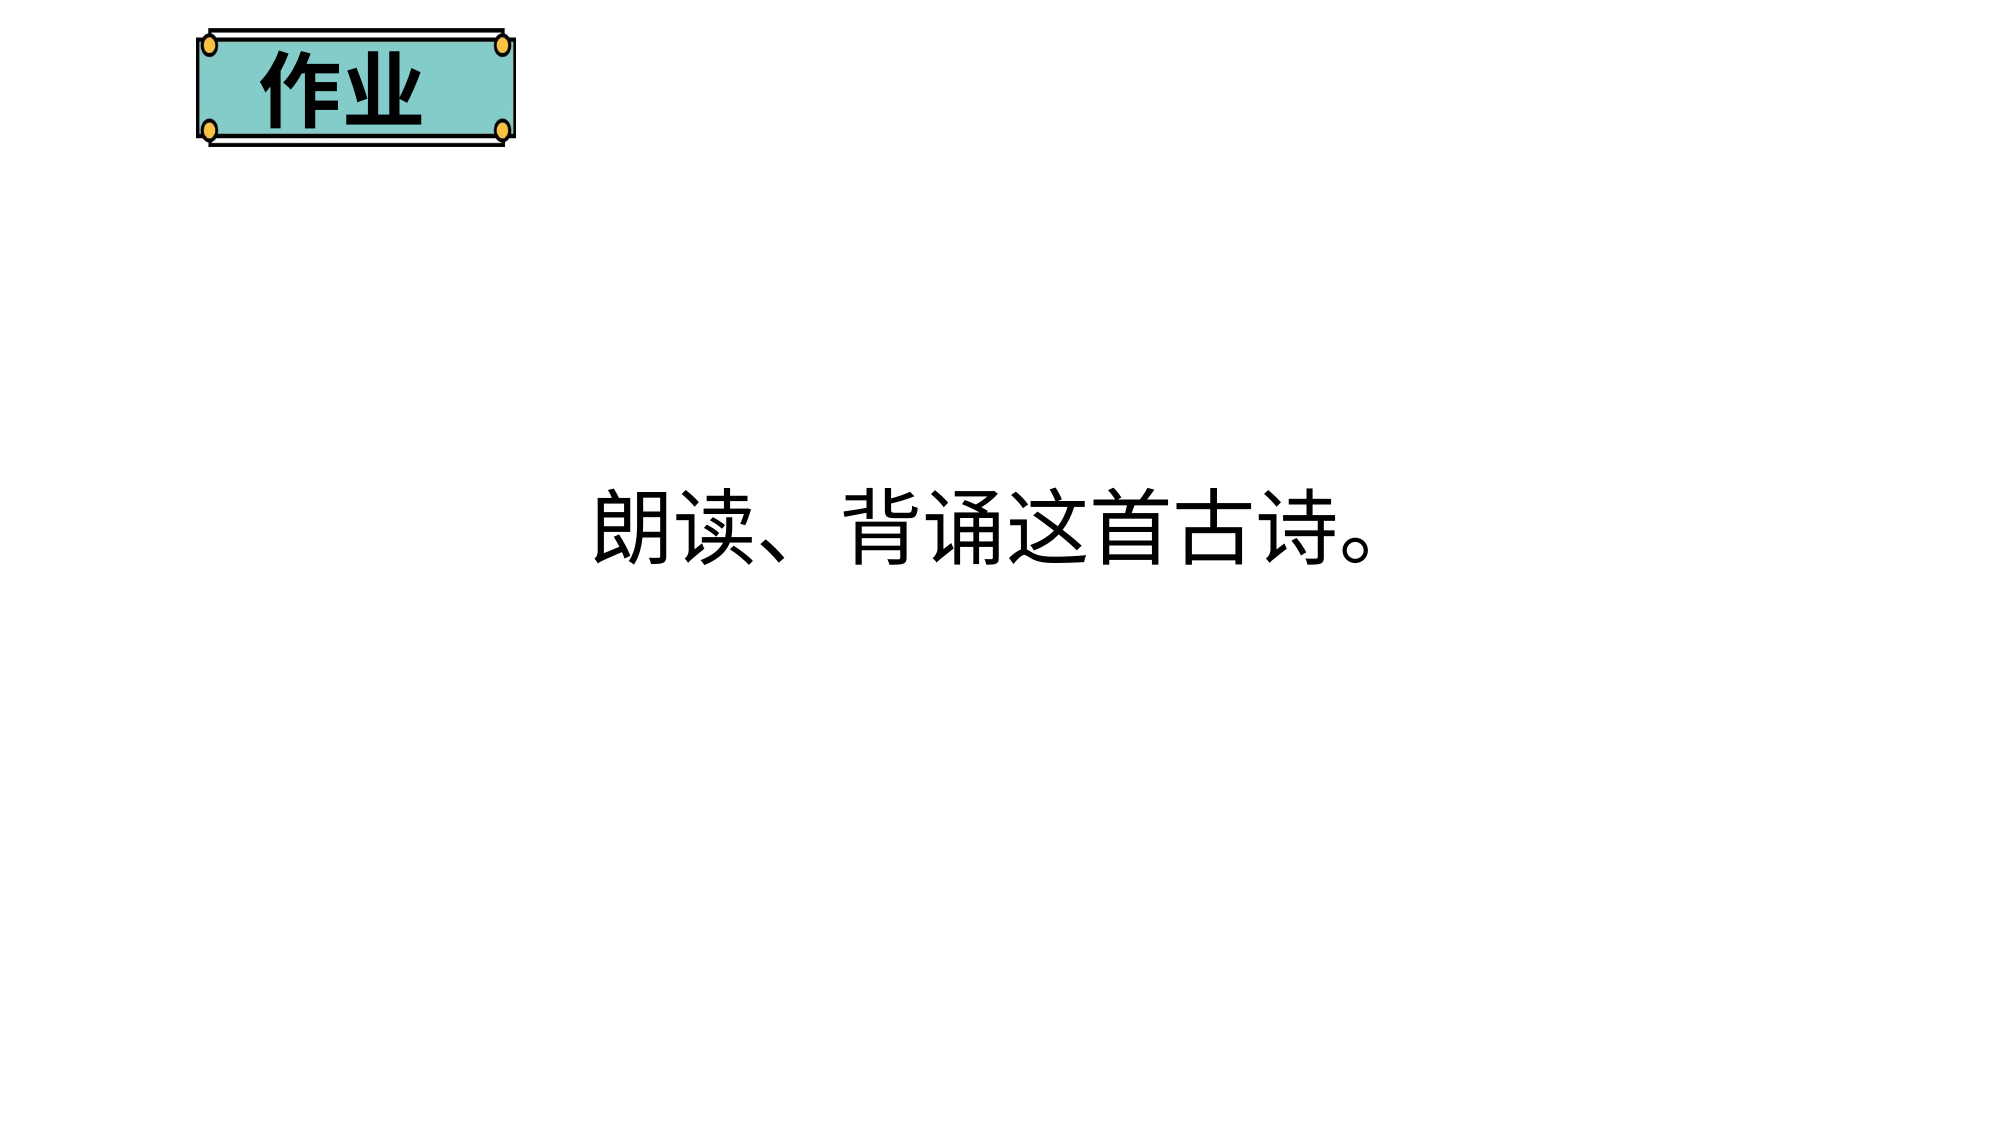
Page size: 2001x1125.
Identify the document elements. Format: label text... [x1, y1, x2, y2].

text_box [196, 28, 516, 147]
text_box 朗读、背诵这首古诗。 [480, 468, 1702, 583]
